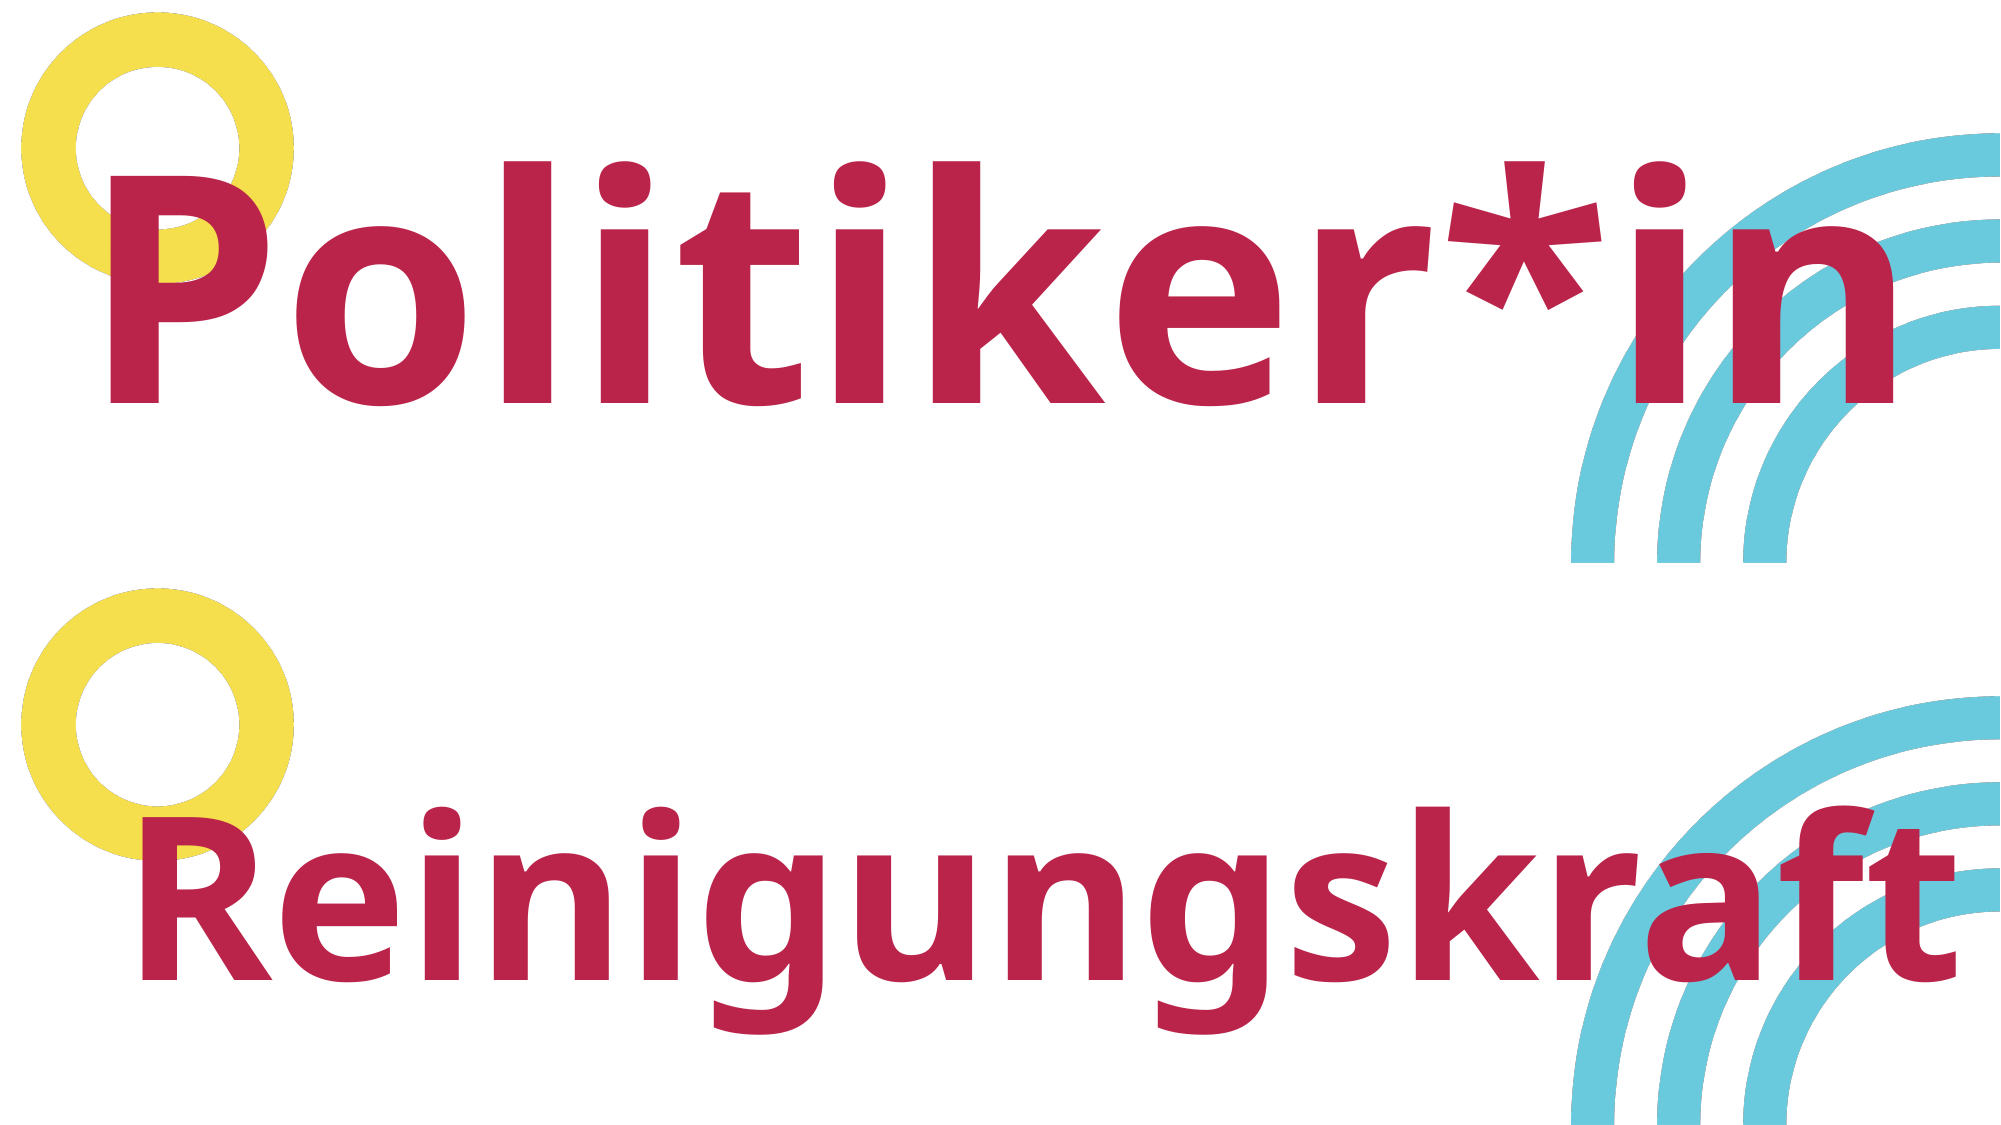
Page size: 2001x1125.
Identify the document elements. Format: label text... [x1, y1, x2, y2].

picture [1571, 696, 2000, 1125]
picture [1571, 133, 2000, 563]
title Politiker*in [56, 88, 1944, 480]
text_box Reinigungskraft [99, 717, 1988, 1037]
picture [21, 12, 294, 284]
picture [21, 588, 294, 861]
